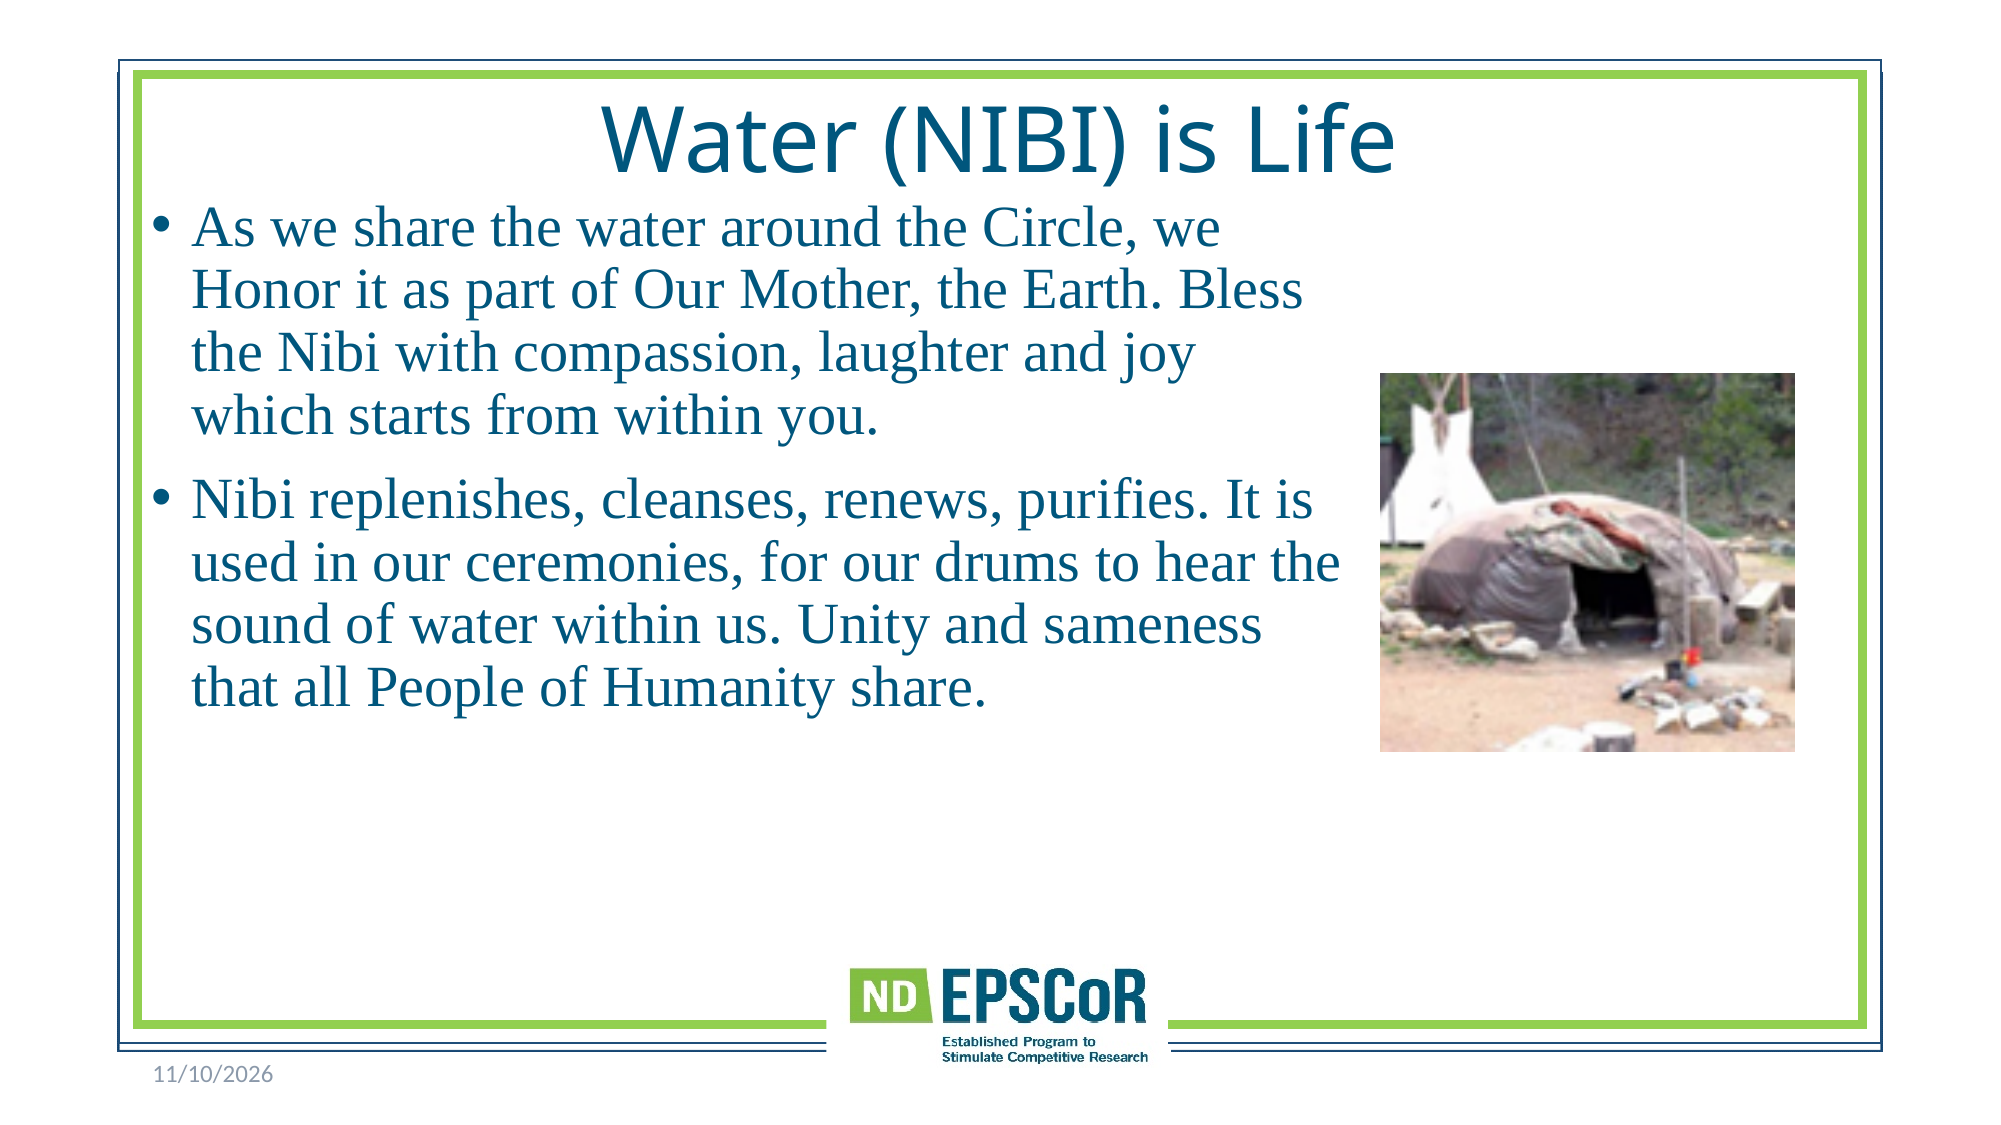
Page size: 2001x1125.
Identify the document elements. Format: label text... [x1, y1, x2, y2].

picture [588, 72, 1883, 1068]
picture [117, 72, 137, 1052]
list As we share the water around the Circle, we Honor it as part of Our Mother, the Earth. Bless the Nibi with compassion, laughter and joy which starts from within you. Nibi replenishes, cleanses, renews, purifies. It is used in our ceremonies, for our drums to hear the sound of water within us. Unity and sameness that all People of Humanity share. [136, 188, 1361, 996]
picture [1089, 996, 1100, 1015]
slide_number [137, 1042, 588, 1103]
title Water (NIBI) is Life [137, 74, 1863, 211]
picture [1380, 373, 1795, 752]
